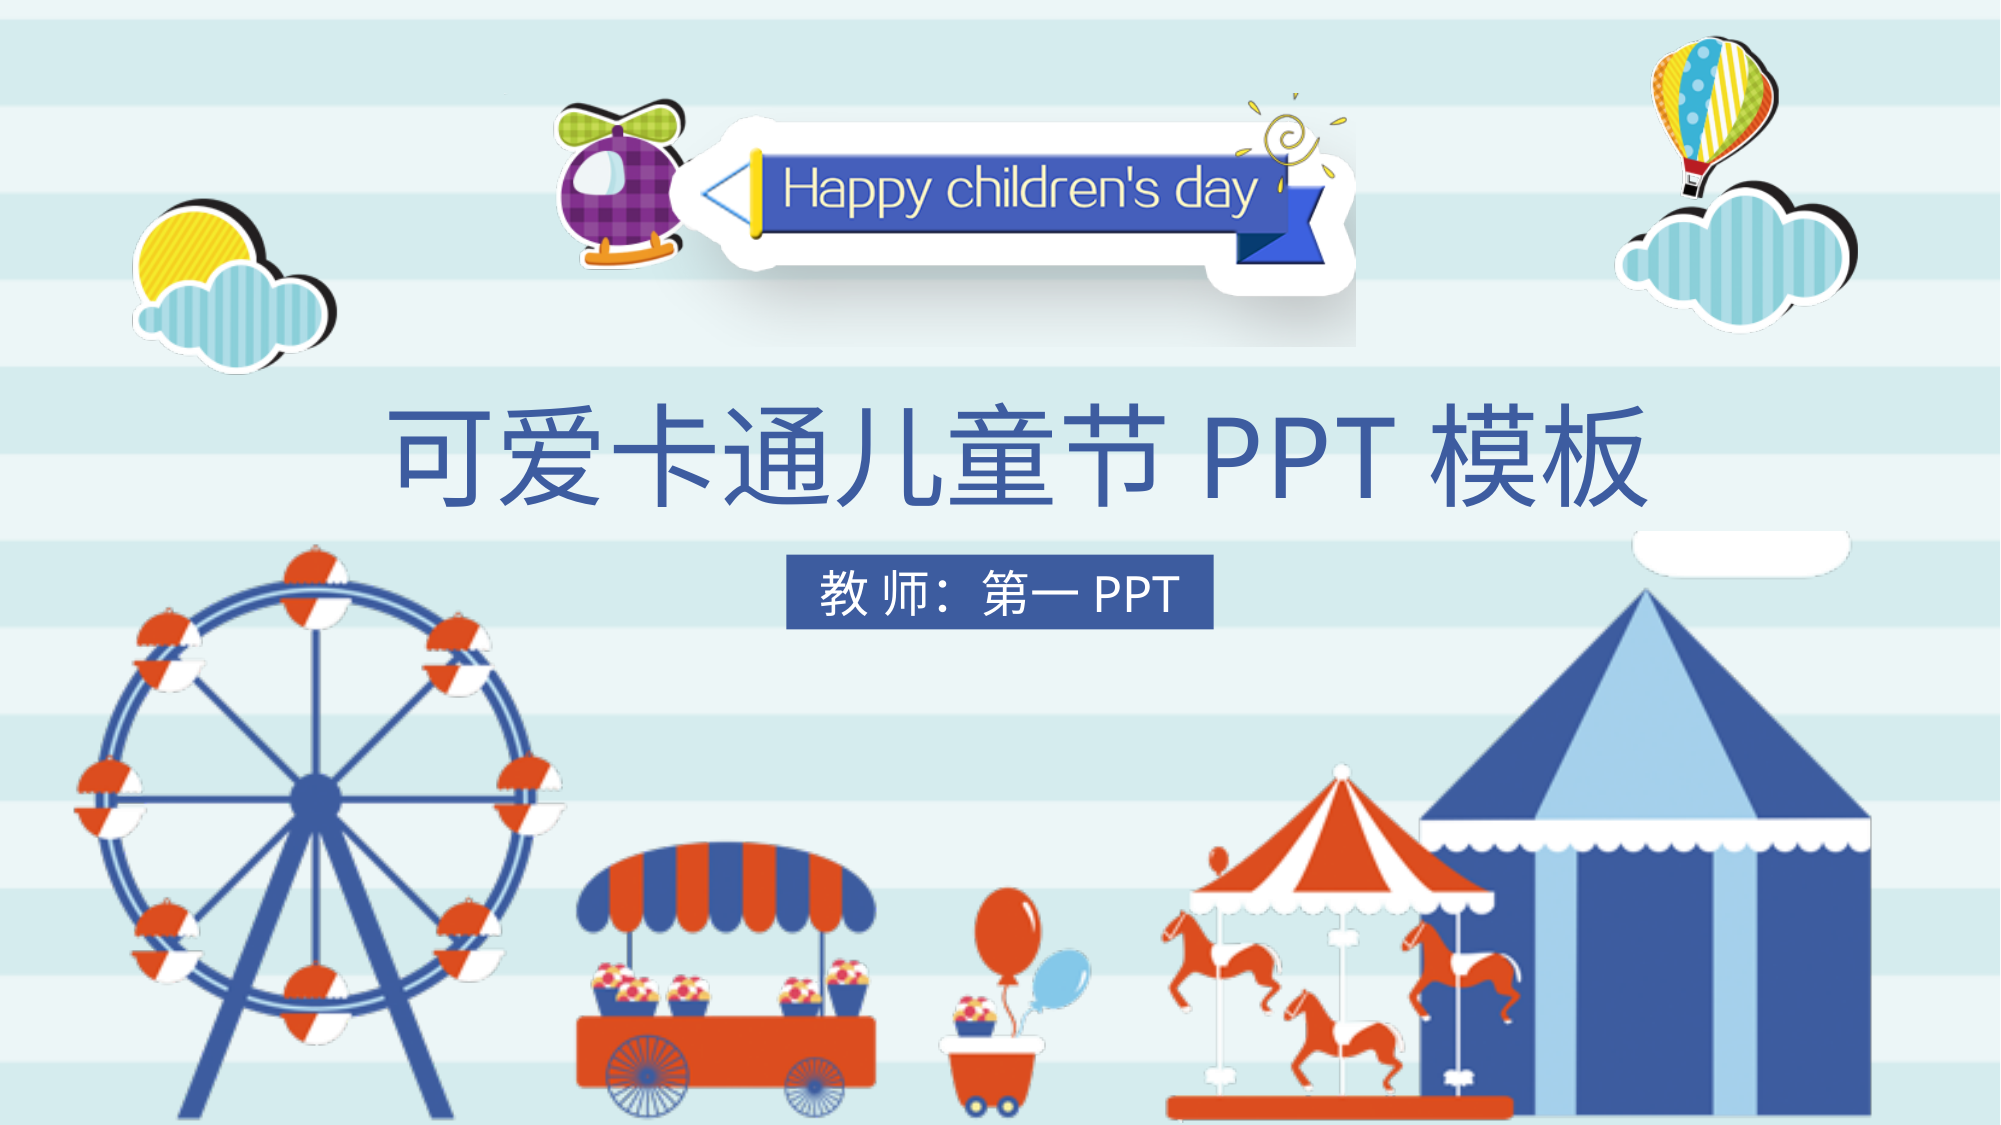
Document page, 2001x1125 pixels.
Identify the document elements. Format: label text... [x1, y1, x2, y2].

picture [0, 0, 2001, 1125]
text_box 可爱卡通儿童节PPT模板 [237, 378, 1799, 478]
